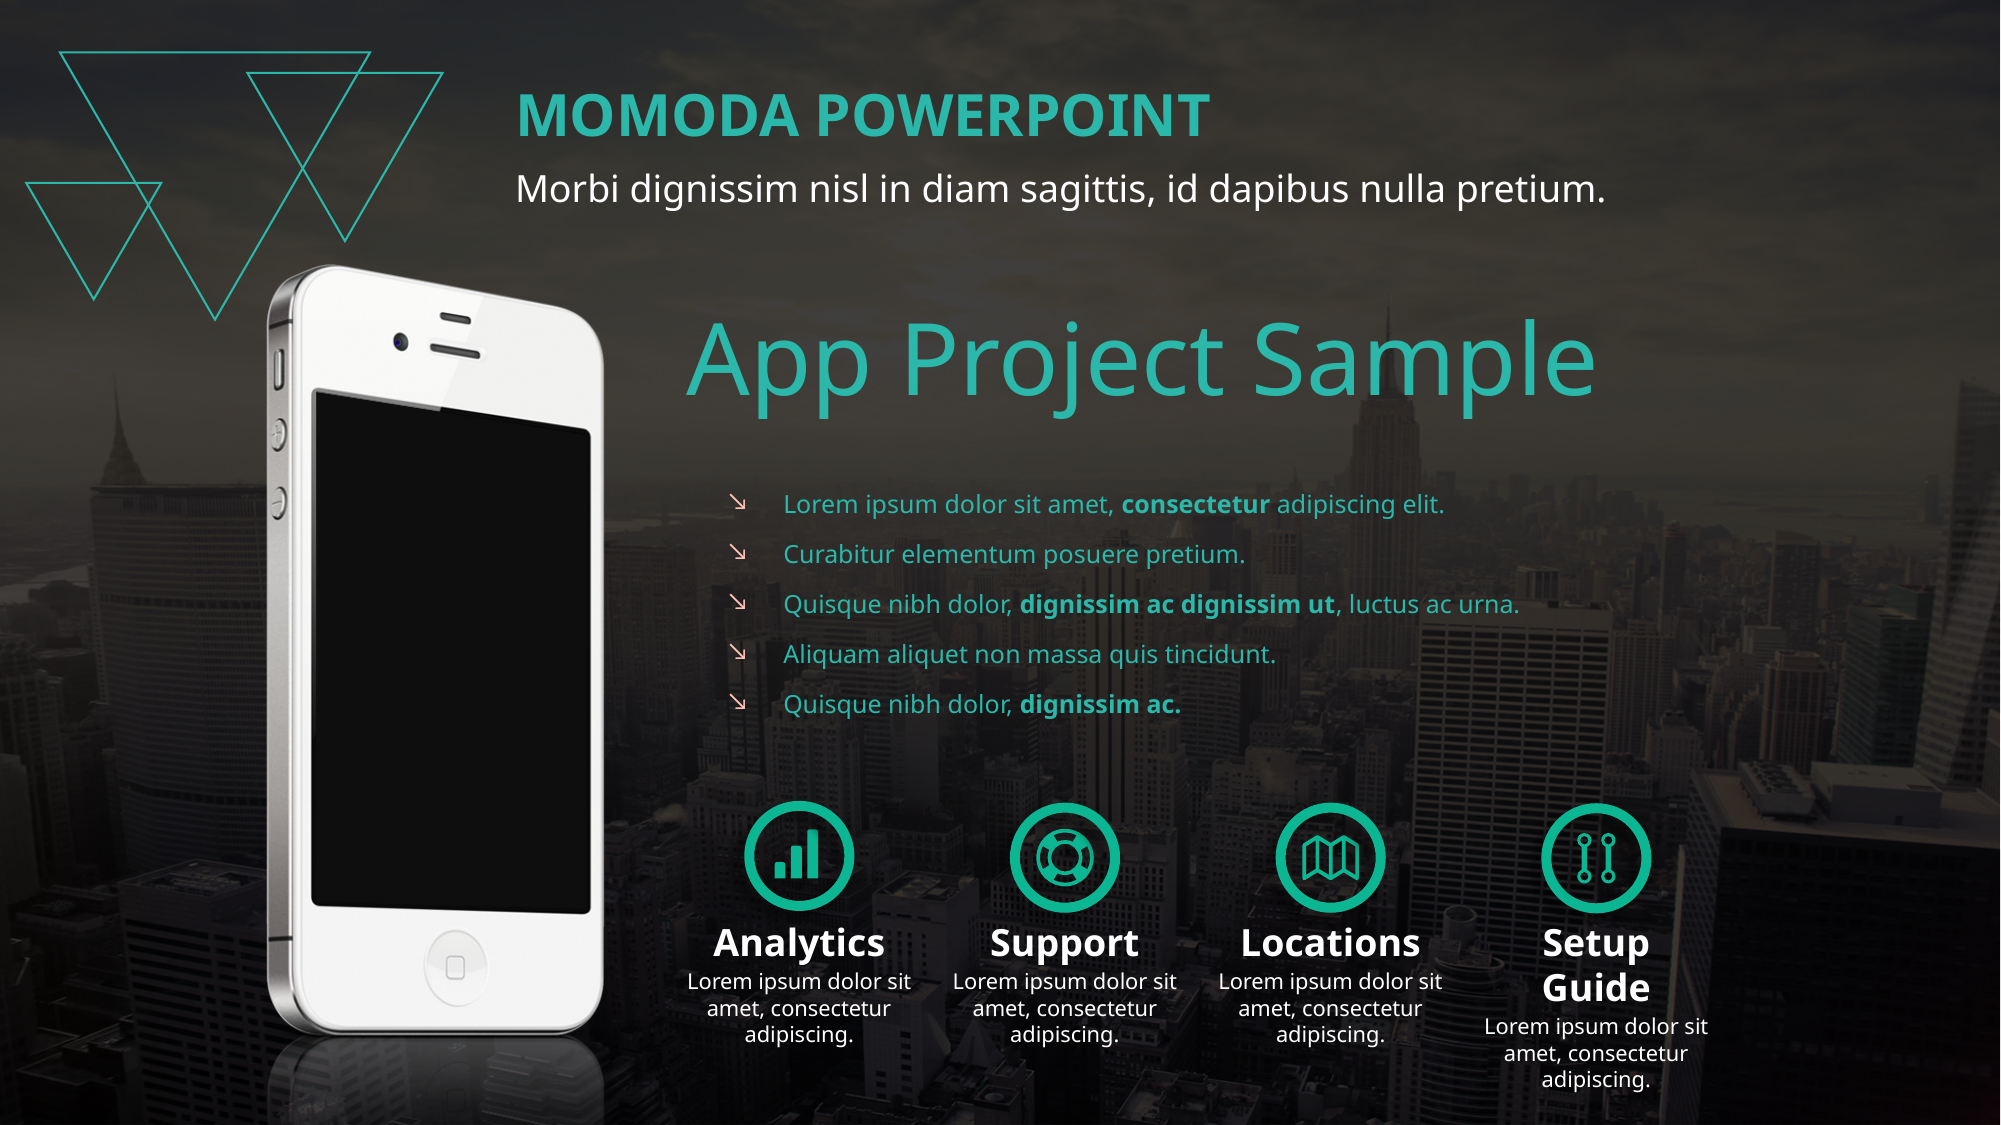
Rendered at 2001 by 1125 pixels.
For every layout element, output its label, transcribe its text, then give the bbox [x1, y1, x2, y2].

text_box Setup Guide Lorem ipsum dolor sit amet, consectetur adipiscing. [1468, 911, 1725, 1015]
text_box Lorem ipsum dolor sit amet, consectetur adipiscing elit. Curabitur elementum posuere pretium. Quisque nibh dolor, dignissim ac dignissim ut, luctus ac urna. Aliquam aliquet non massa quis tincidunt. Quisque nibh dolor, dignissim ac. [711, 466, 1559, 729]
text_box [24, 181, 164, 302]
text_box Locations Lorem ipsum dolor sit amet, consectetur adipiscing. [1202, 911, 1459, 1015]
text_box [1541, 803, 1652, 914]
text_box Analytics Lorem ipsum dolor sit amet, consectetur adipiscing. [671, 911, 928, 1015]
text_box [744, 800, 855, 911]
text_box [245, 71, 445, 244]
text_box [1009, 802, 1121, 913]
text_box [58, 51, 372, 307]
text_box App Project Sample [671, 275, 1682, 437]
text_box MOMODA POWERPOINT [500, 71, 1354, 156]
text_box Support Lorem ipsum dolor sit amet, consectetur adipiscing. [937, 911, 1193, 1015]
text_box Morbi dignissim nisl in diam sagittis, id dapibus nulla pretium. [500, 157, 1918, 218]
picture [0, 0, 2001, 1125]
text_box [1275, 802, 1386, 913]
